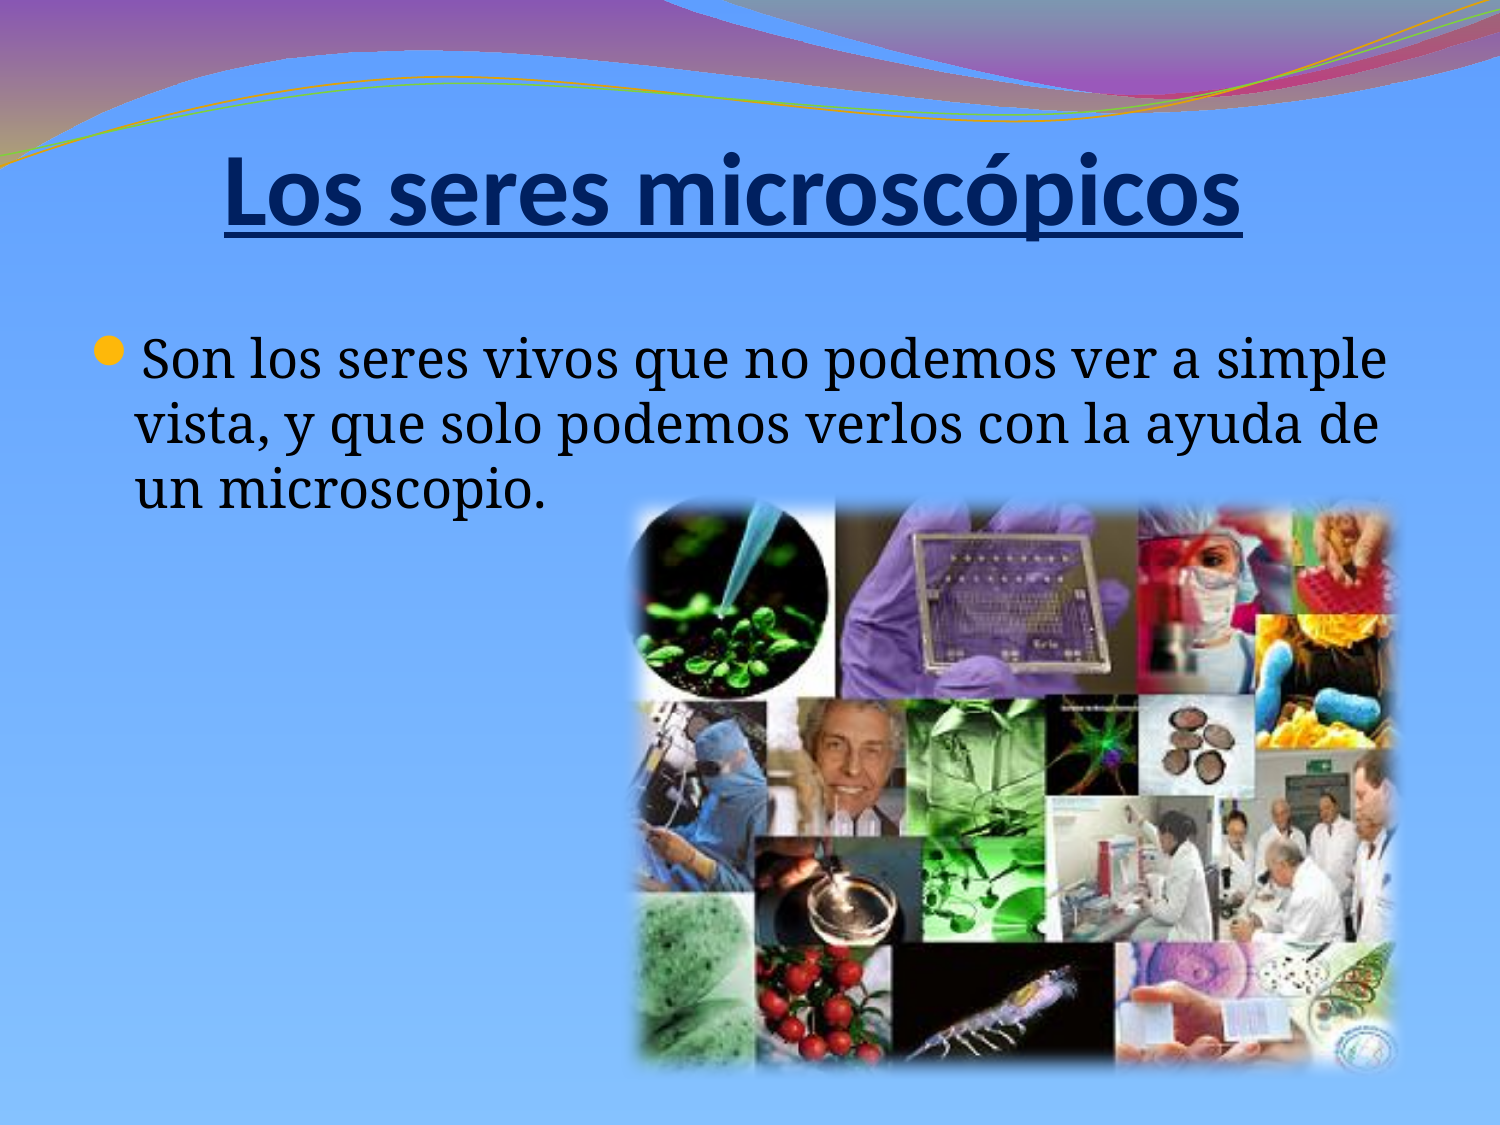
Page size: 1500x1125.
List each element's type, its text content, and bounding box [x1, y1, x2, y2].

list Son los seres vivos que no podemos ver a simple vista, y que solo podemos verlos con la ayuda de un microscopio. [75, 317, 1425, 1038]
picture [620, 491, 1407, 1081]
title Los seres microscópicos [58, 58, 1409, 247]
